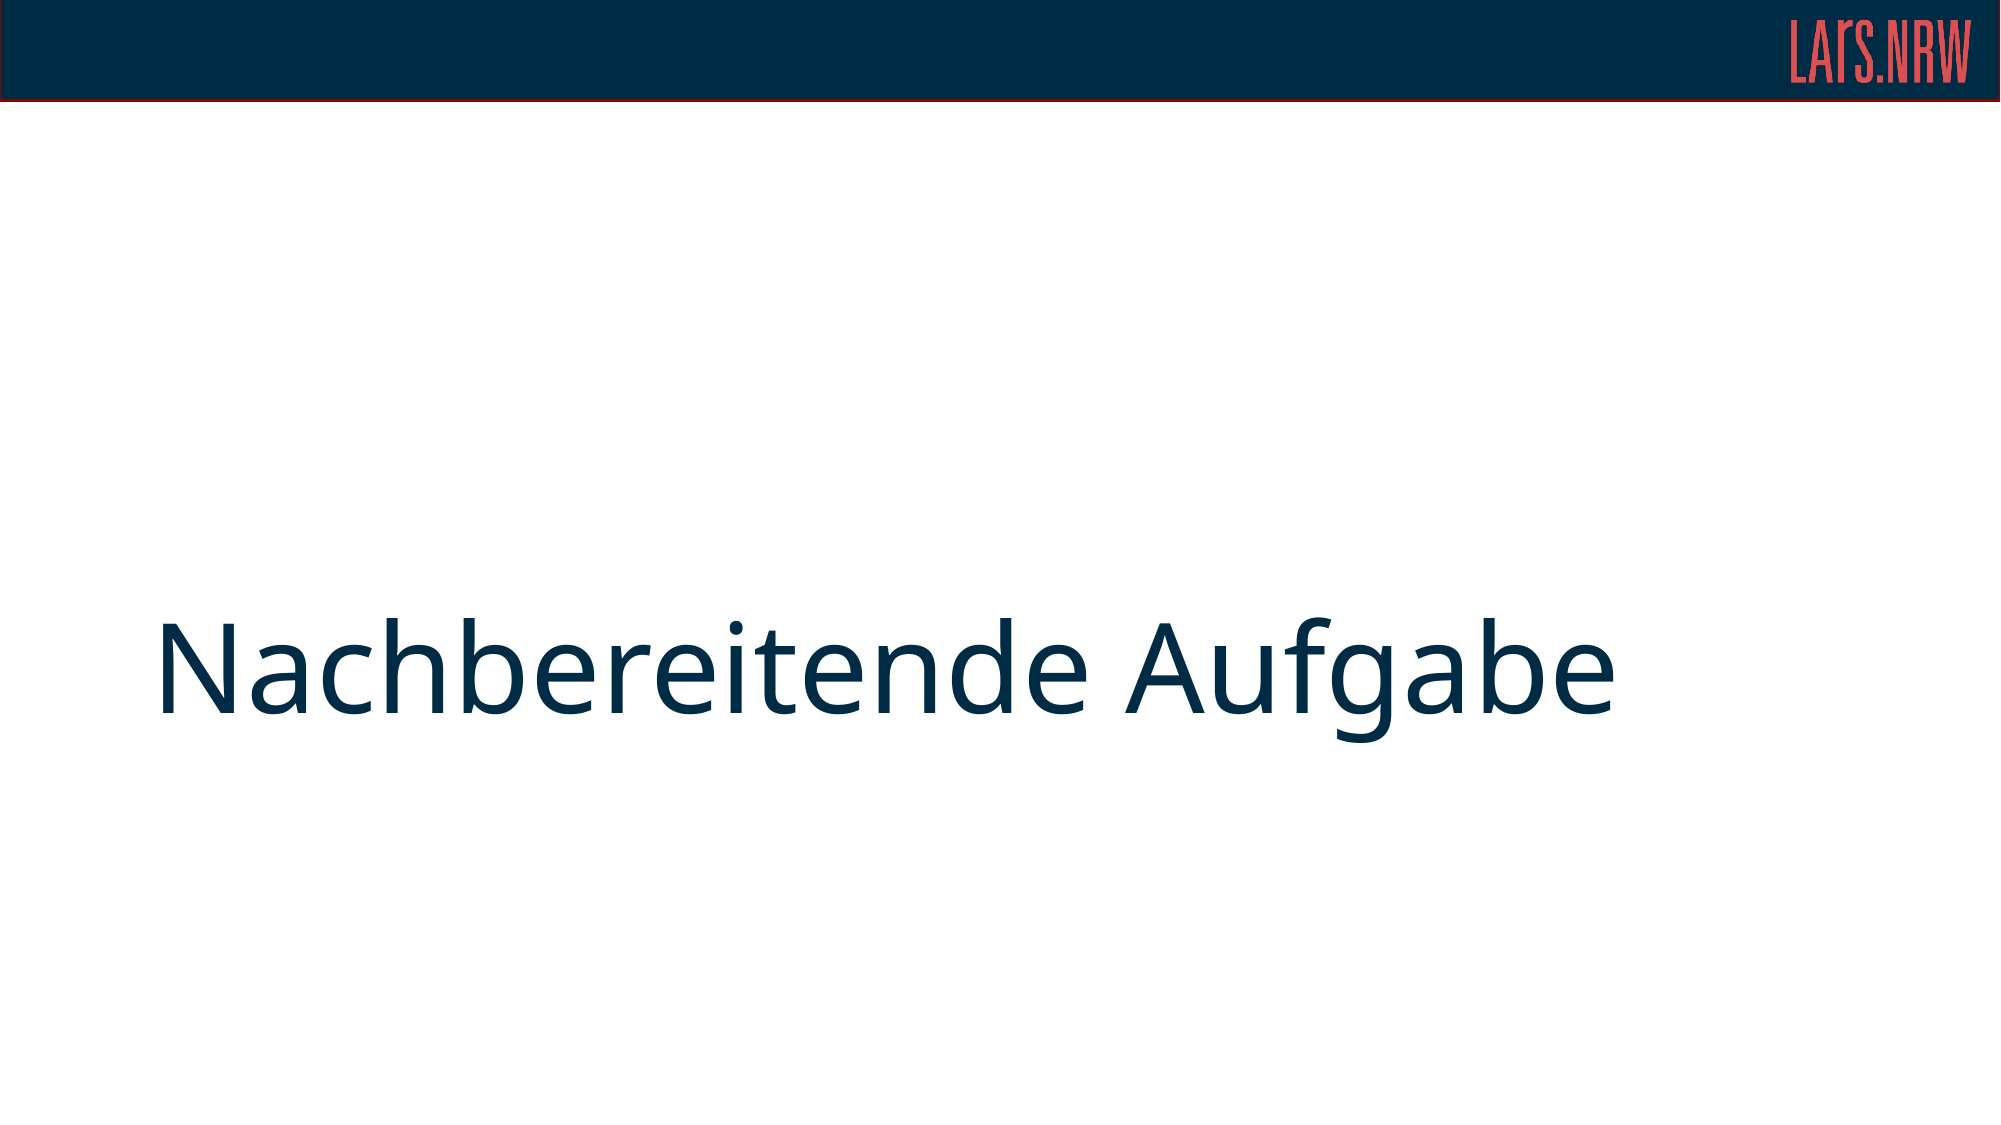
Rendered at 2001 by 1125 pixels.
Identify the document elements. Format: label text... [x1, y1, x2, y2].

title Nachbereitende Aufgabe [136, 280, 1862, 749]
picture [1773, 6, 1977, 99]
